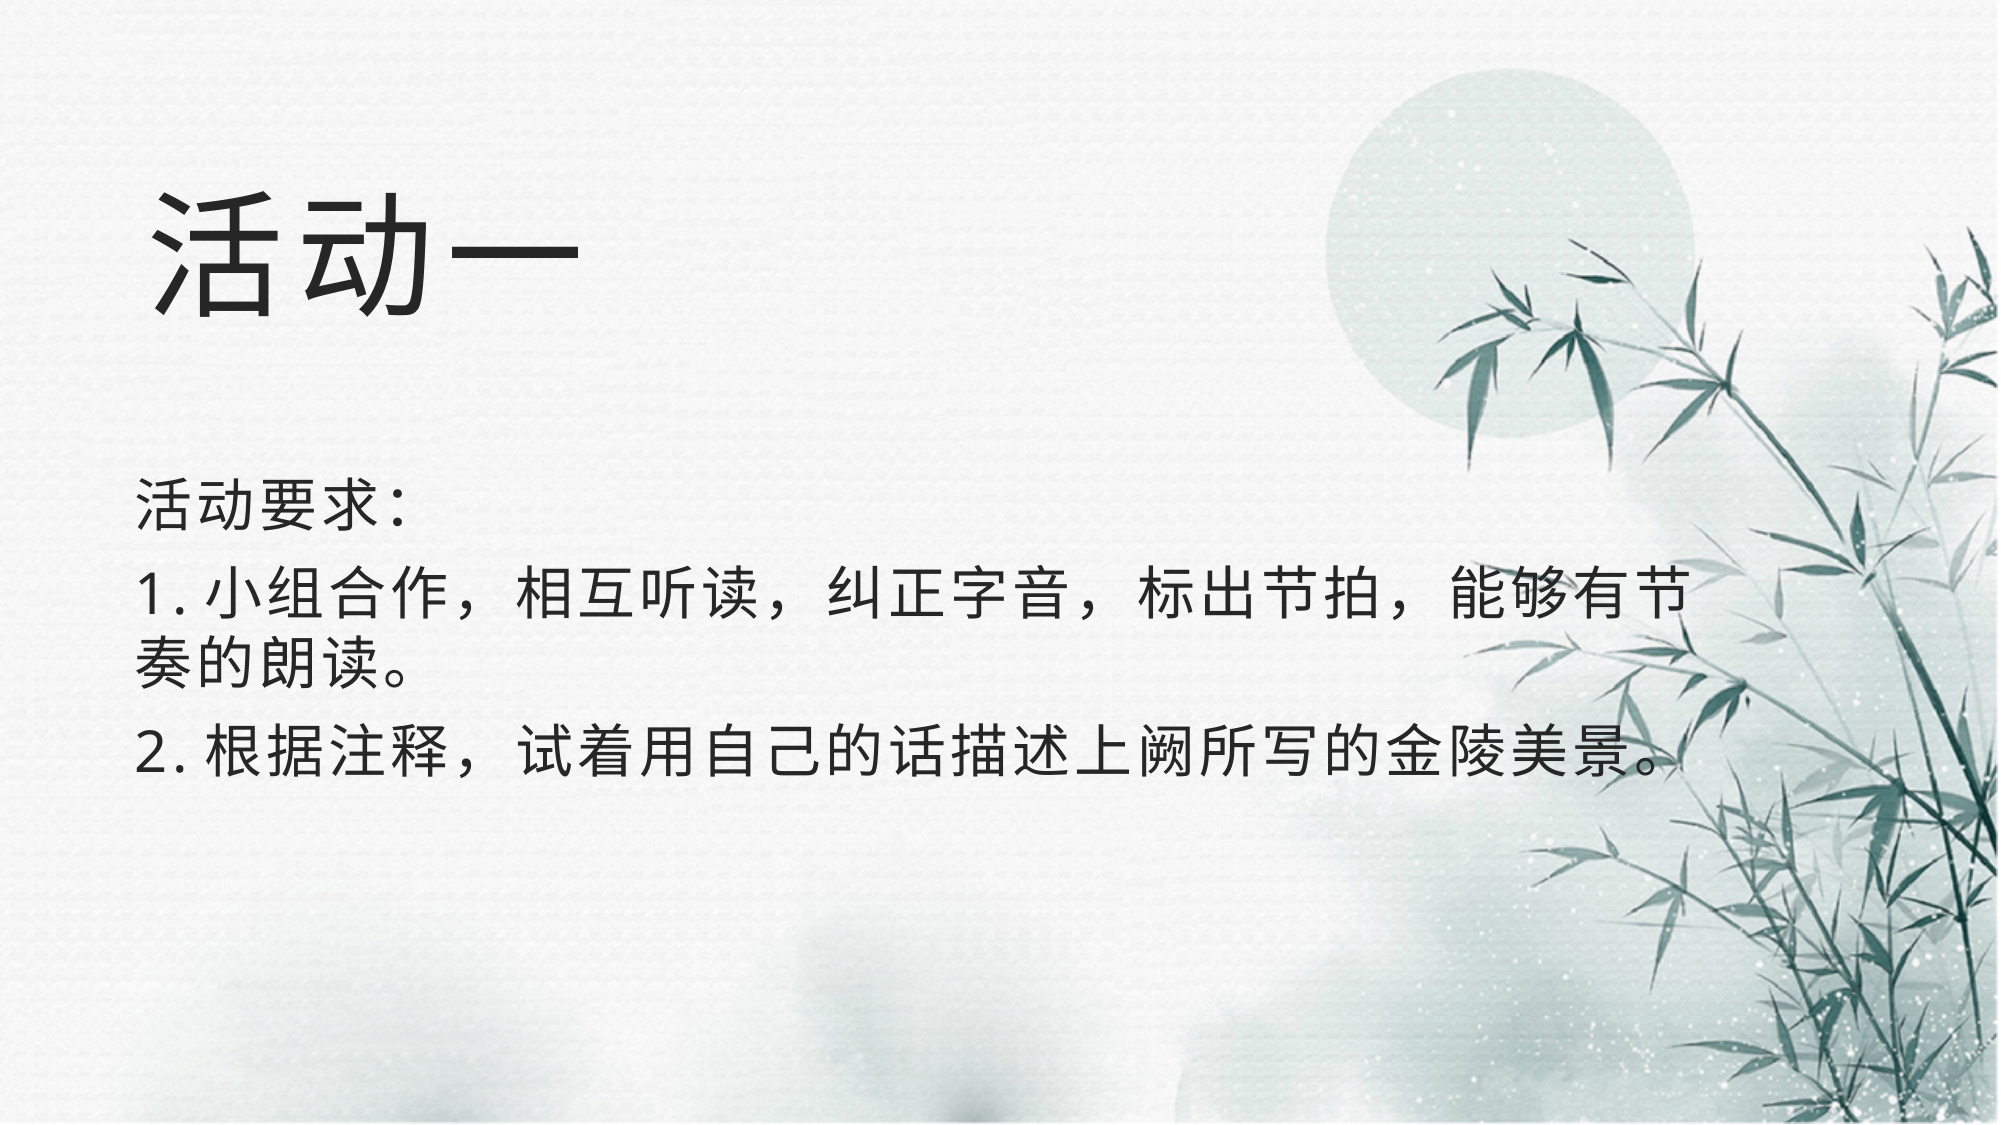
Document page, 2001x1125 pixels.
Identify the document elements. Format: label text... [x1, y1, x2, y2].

title 活动一 [131, 139, 1139, 342]
picture [0, 0, 1998, 1124]
subtitle 活动要求： 1.小组合作，相互听读，纠正字音，标出节拍，能够有节奏的朗读。 2.根据注释，试着用自己的话描述上阙所写的金陵美景。 [120, 461, 1722, 798]
